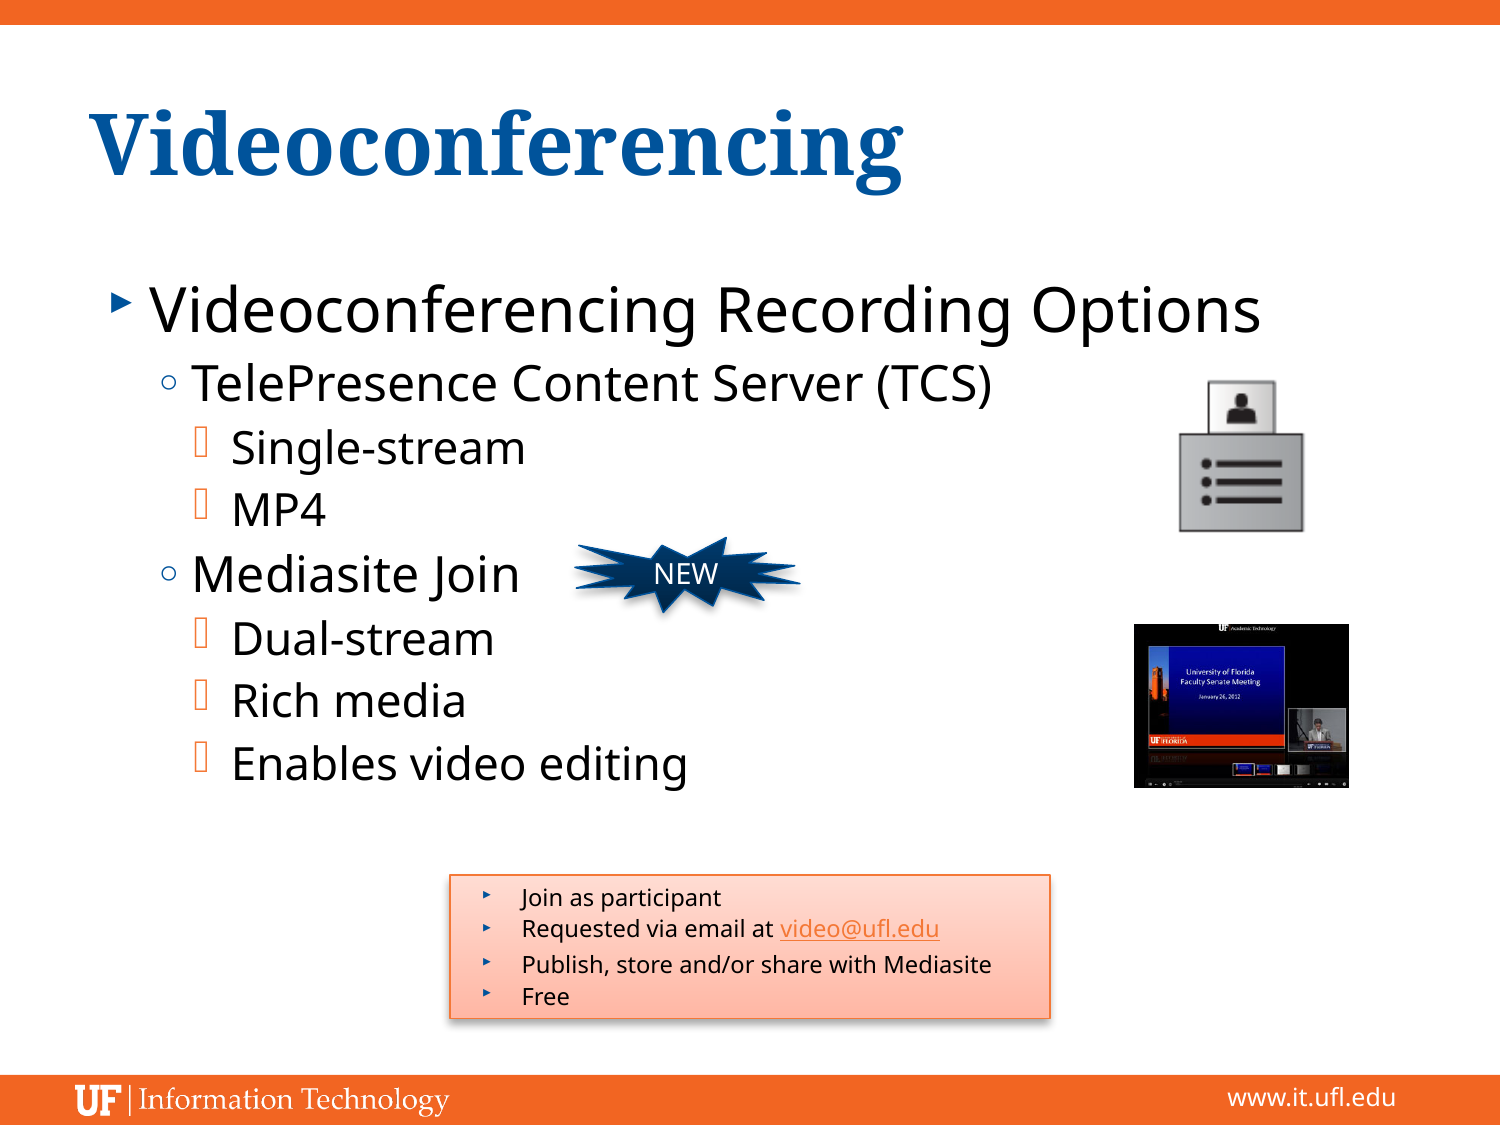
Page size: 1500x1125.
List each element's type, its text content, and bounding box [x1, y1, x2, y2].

title Videoconferencing [75, 50, 1425, 233]
picture [75, 1083, 450, 1117]
text_box Join as participant Requested via email at video@ufl.edu Publish, store and/or share with Mediasite Free [449, 874, 1051, 1019]
text_box [399, 824, 1100, 1050]
picture [1134, 624, 1349, 788]
list Videoconferencing Recording Options TelePresence Content Server (TCS) Single-stream MP4 Mediasite Join Dual-stream Rich media Enables video editing [75, 262, 1375, 813]
picture [1172, 375, 1311, 538]
text_box NEW [574, 536, 801, 614]
